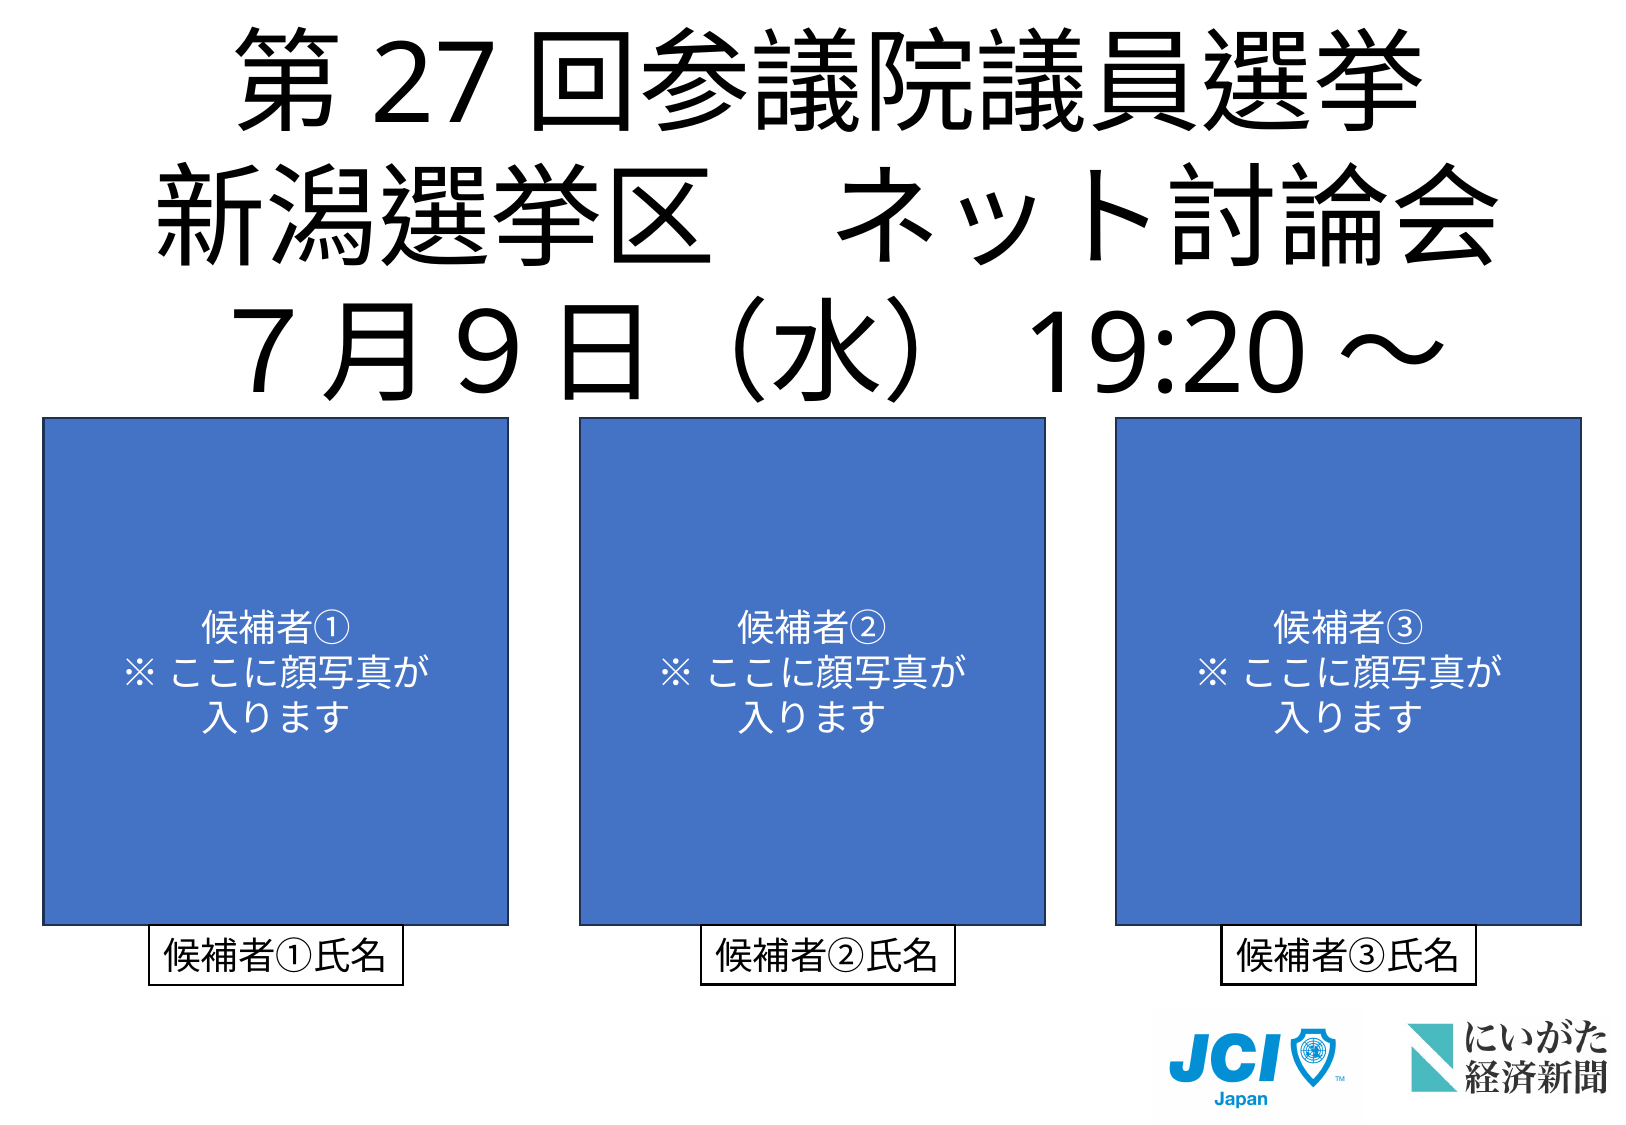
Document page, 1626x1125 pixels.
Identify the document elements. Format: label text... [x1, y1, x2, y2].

text_box 候補者① ※ここに顔写真が 入ります [42, 417, 509, 926]
text_box 第27回参議院議員選挙 新潟選挙区 ネット討論会 ７月９日（水）19:20～ [138, 3, 1518, 423]
text_box 候補者③ ※ここに顔写真が 入ります [1115, 417, 1582, 926]
text_box 候補者② ※ここに顔写真が 入ります [579, 417, 1046, 926]
picture [1152, 1009, 1363, 1124]
text_box 候補者③氏名 [1220, 924, 1477, 986]
picture [1400, 1015, 1611, 1099]
text_box 候補者②氏名 [700, 924, 956, 986]
text_box 候補者①氏名 [148, 924, 404, 986]
